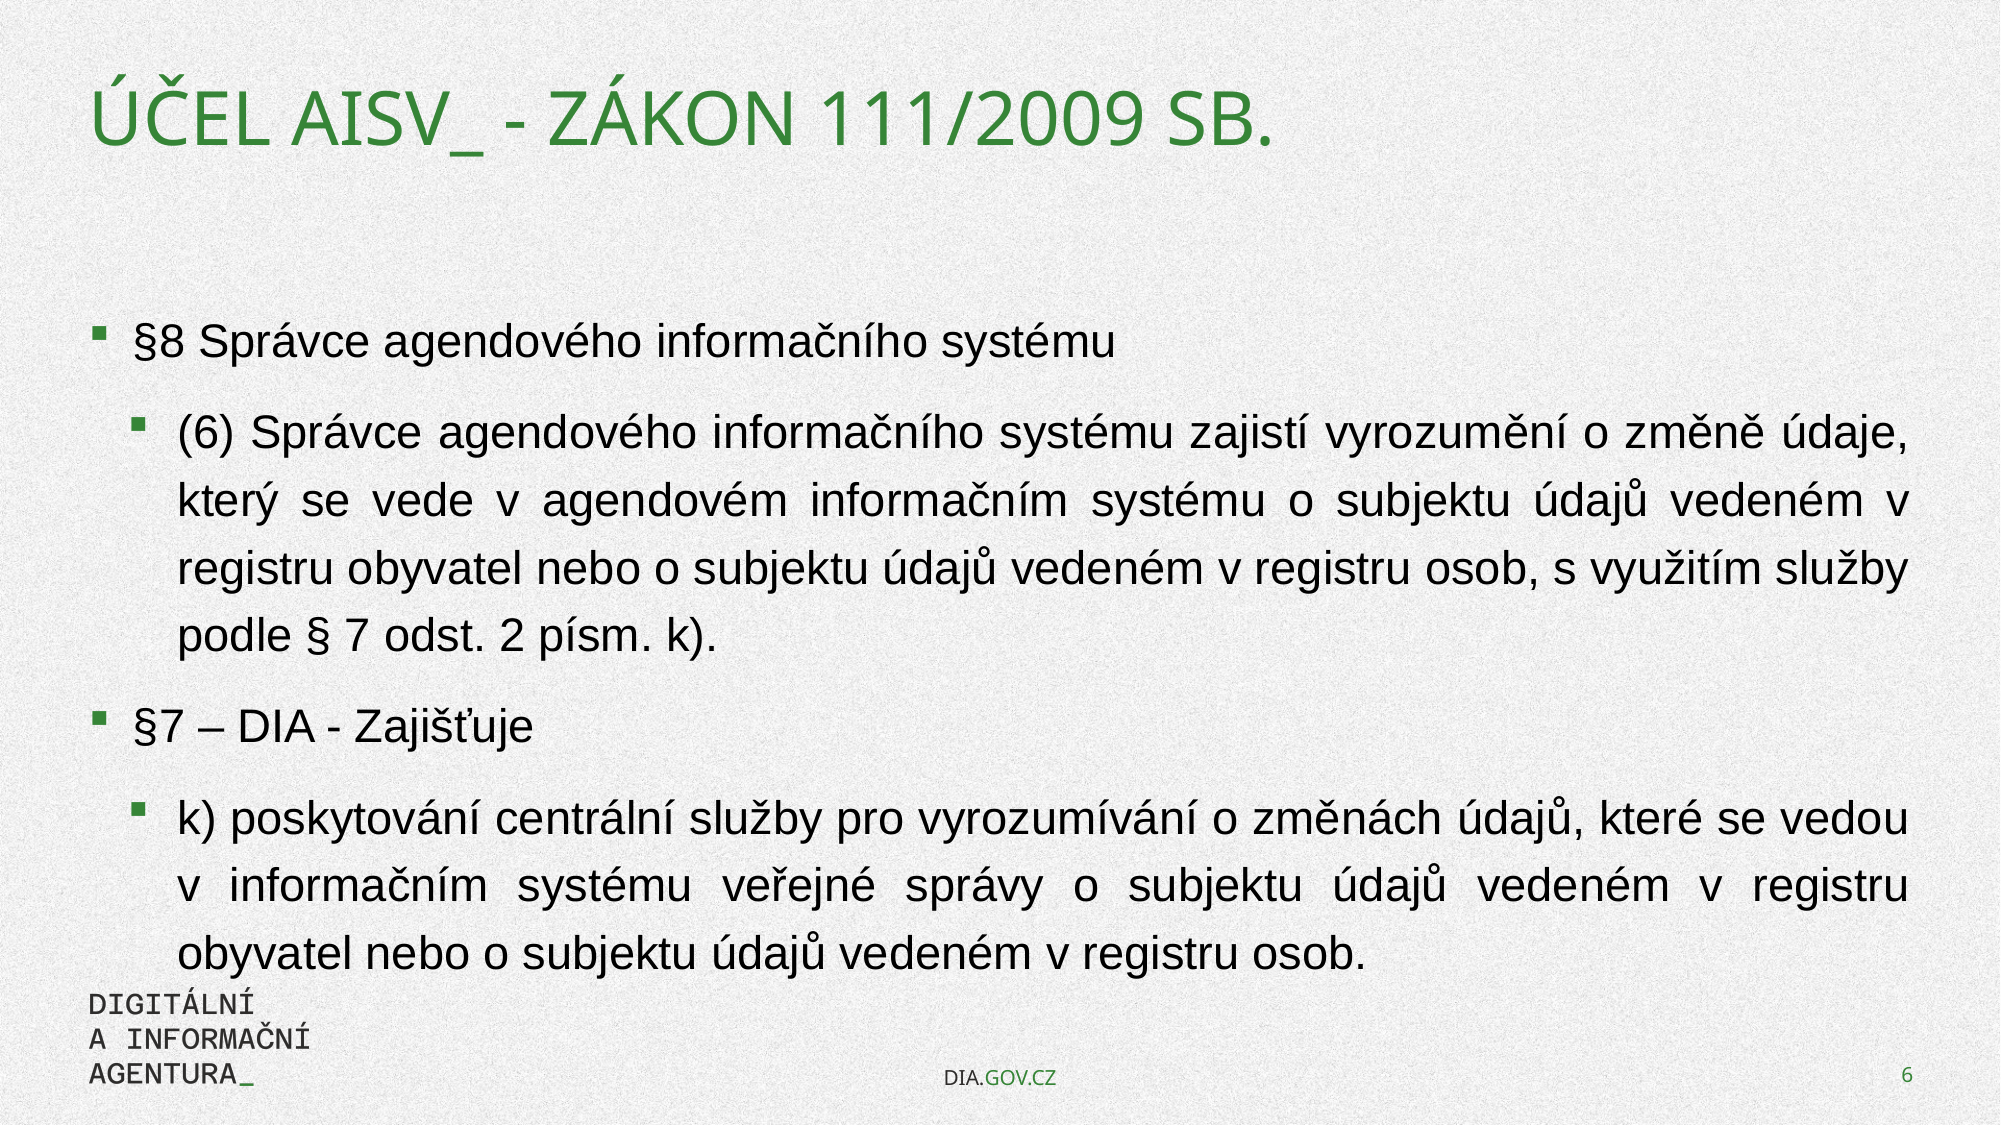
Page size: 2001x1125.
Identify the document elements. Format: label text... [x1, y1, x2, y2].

slide_number 6 [1612, 1037, 1928, 1098]
footer DIA.GOV.CZ [558, 1037, 1442, 1098]
picture [0, 0, 2001, 1125]
title Účel AISV_ - Zákon 111/2009 Sb. [88, 70, 1912, 284]
list §8 Správce agendového informačního systému (6) Správce agendového informačního systému zajistí vyrozumění o změně údaje, který se vede v agendovém informačním systému o subjektu údajů vedeném v registru obyvatel nebo o subjektu údajů vedeném v registru osob, s využitím služby podle § 7 odst. 2 písm. k). §7 – DIA - Zajišťuje k) poskytování centrální služby pro vyrozumívání o změnách údajů, které se vedou v informačním systému veřejné správy o subjektu údajů vedeném v registru obyvatel nebo o subjektu údajů vedeném v registru osob. [88, 299, 1912, 980]
